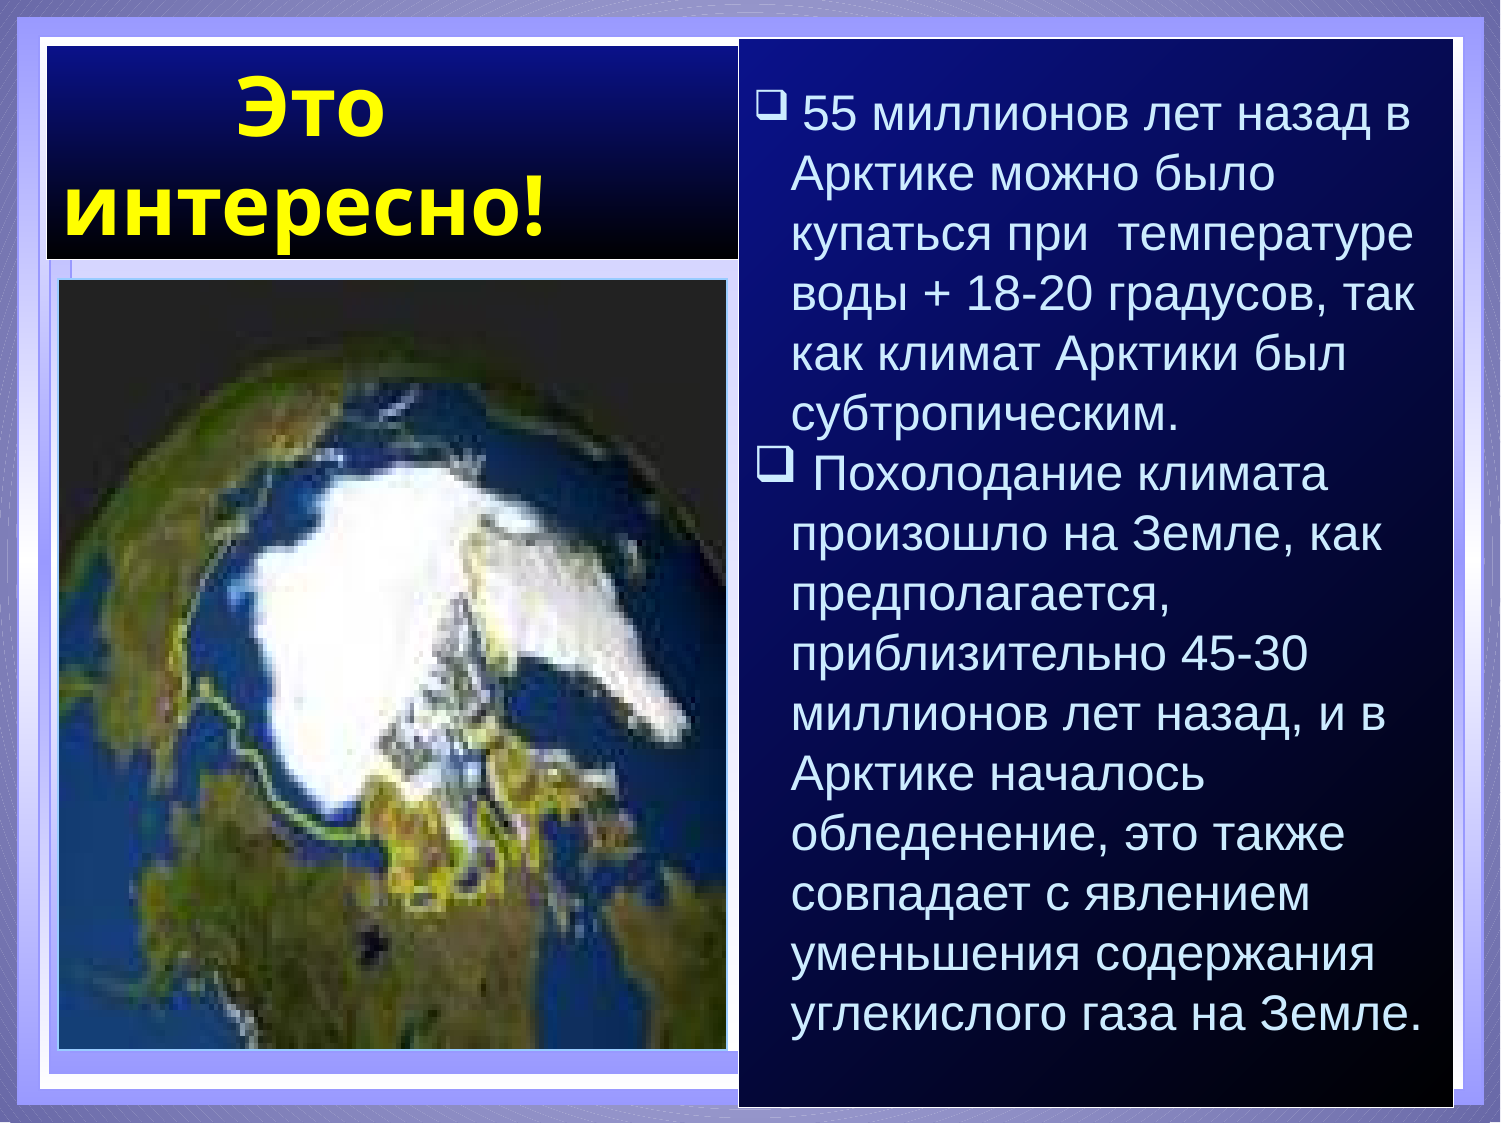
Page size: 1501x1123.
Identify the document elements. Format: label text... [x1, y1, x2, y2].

text_box 55 миллионов лет назад в Арктике можно было купаться при температуре воды + 18-20 градусов, так как климат Арктики был субтропическим. Похолодание климата произошло на Земле, как предполагается, приблизительно 45-30 миллионов лет назад, и в Арктике началось обледенение, это также совпадает с явлением уменьшения содержания углекислого газа на Земле. [738, 37, 1454, 1108]
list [58, 279, 727, 1050]
text_box Это интересно! [46, 45, 739, 260]
